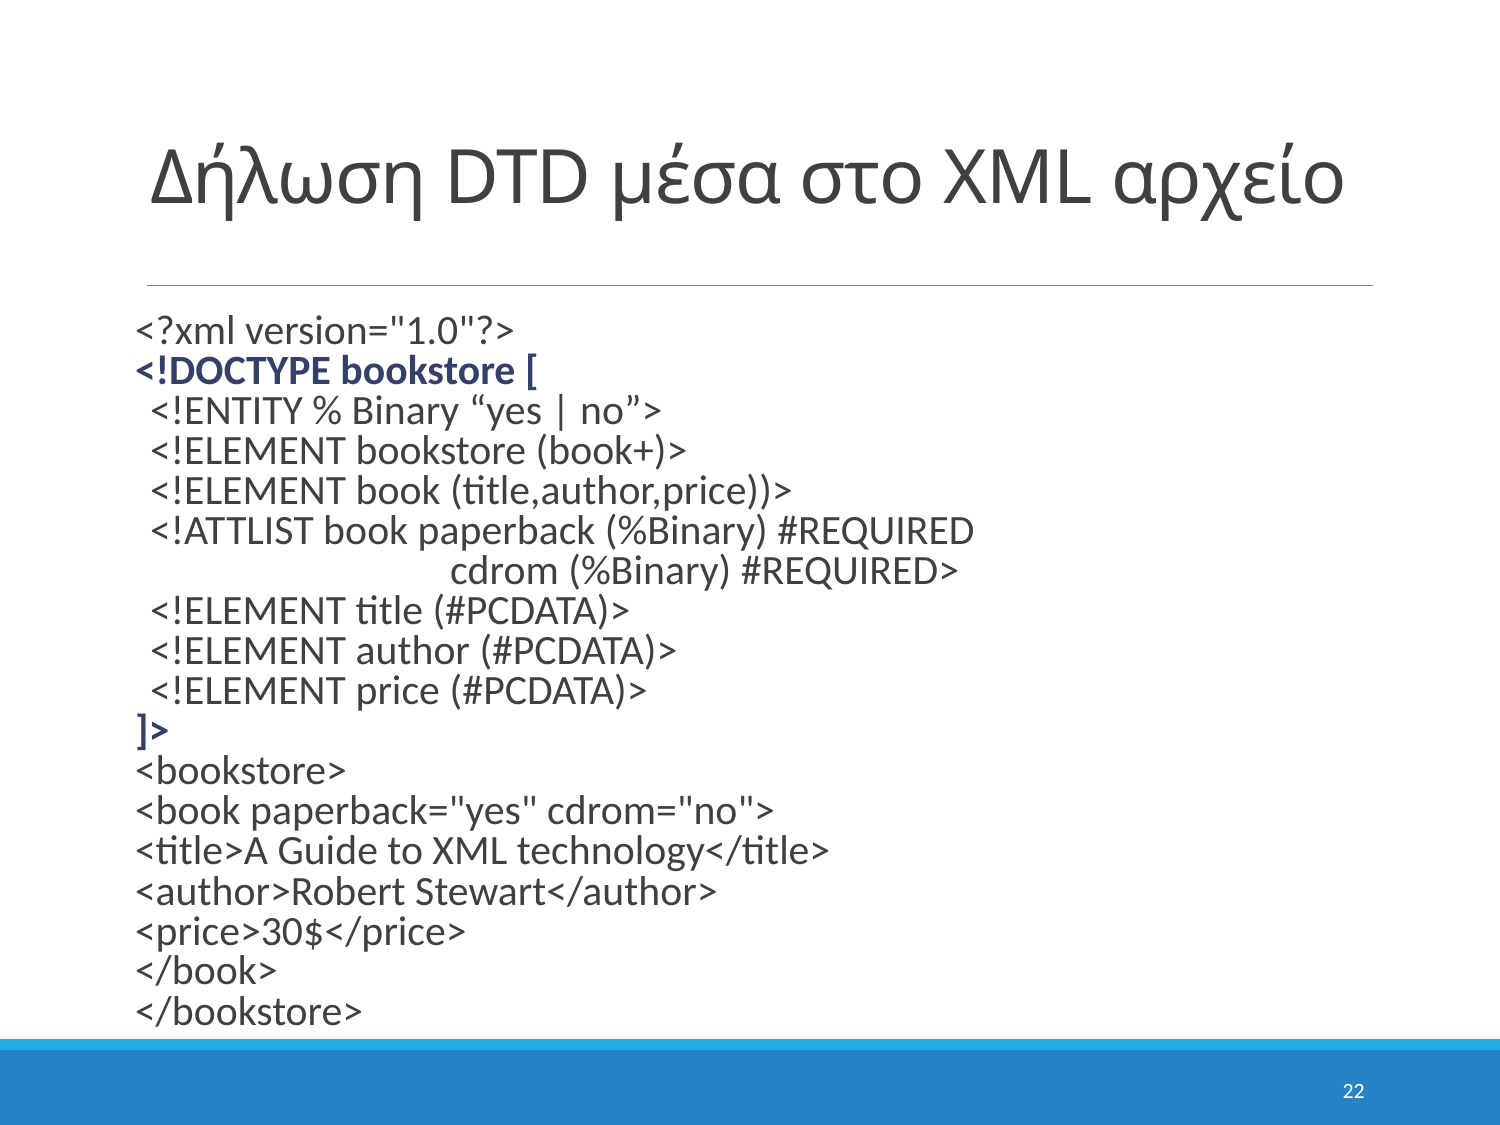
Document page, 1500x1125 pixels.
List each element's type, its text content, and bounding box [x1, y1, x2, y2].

title Δήλωση DTD μέσα στο XML αρχείο [135, 43, 1373, 227]
slide_number 22 [1218, 1059, 1380, 1120]
list <?xml version="1.0"?> <!DOCTYPE bookstore [ <!ENTITY % Binary “yes | no”> <!ELEMENT bookstore (book+)> <!ELEMENT book (title,author,price))> <!ATTLIST book paperback (%Binary) #REQUIRED cdrom (%Binary) #REQUIRED> <!ELEMENT title (#PCDATA)> <!ELEMENT author (#PCDATA)> <!ELEMENT price (#PCDATA)> ]> <bookstore> <book paperback="yes" cdrom="no"> <title>A Guide to XML technology</title> <author>Robert Stewart</author> <price>30$</price> </book> </bookstore> [135, 304, 1373, 1082]
